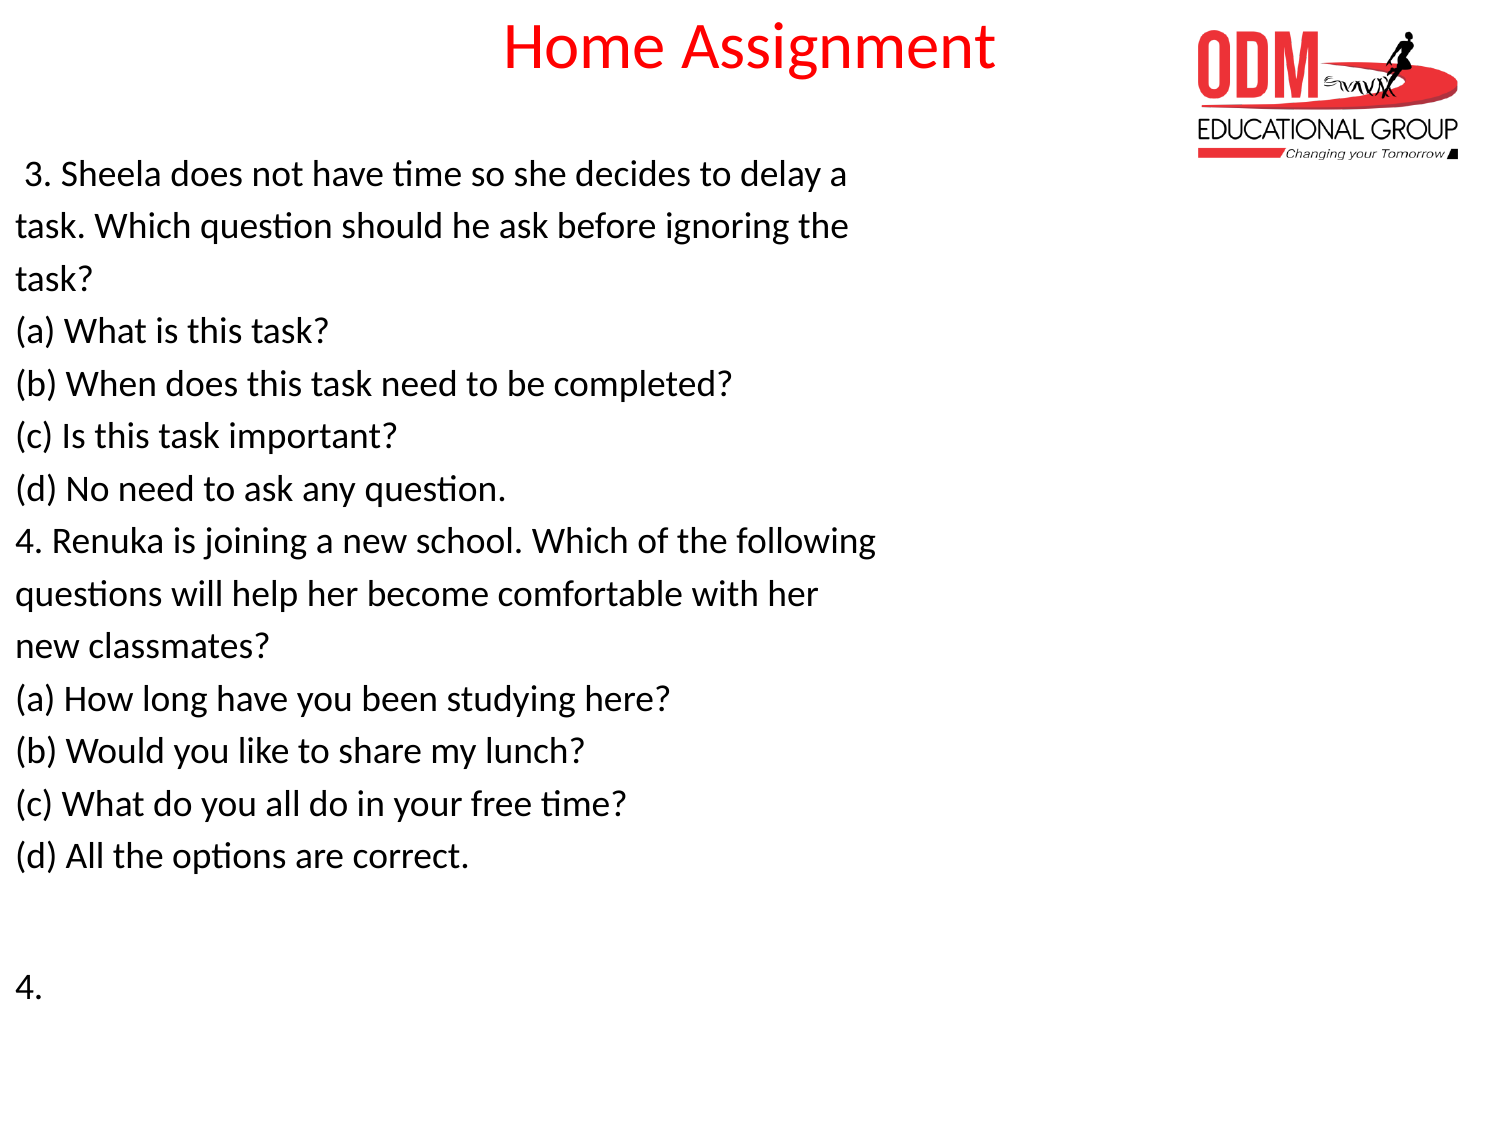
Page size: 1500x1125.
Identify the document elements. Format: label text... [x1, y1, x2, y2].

title Home Assignment [75, 0, 1425, 136]
picture [1198, 30, 1458, 160]
list 3. Sheela does not have time so she decides to delay a task. Which question should he ask before ignoring the task? (a) What is this task? (b) When does this task need to be completed? (c) Is this task important? (d) No need to ask any question. 4. Renuka is joining a new school. Which of the following questions will help her become comfortable with her new classmates? (a) How long have you been studying here? (b) Would you like to share my lunch? (c) What do you all do in your free time? (d) All the options are correct. [0, 141, 1350, 957]
